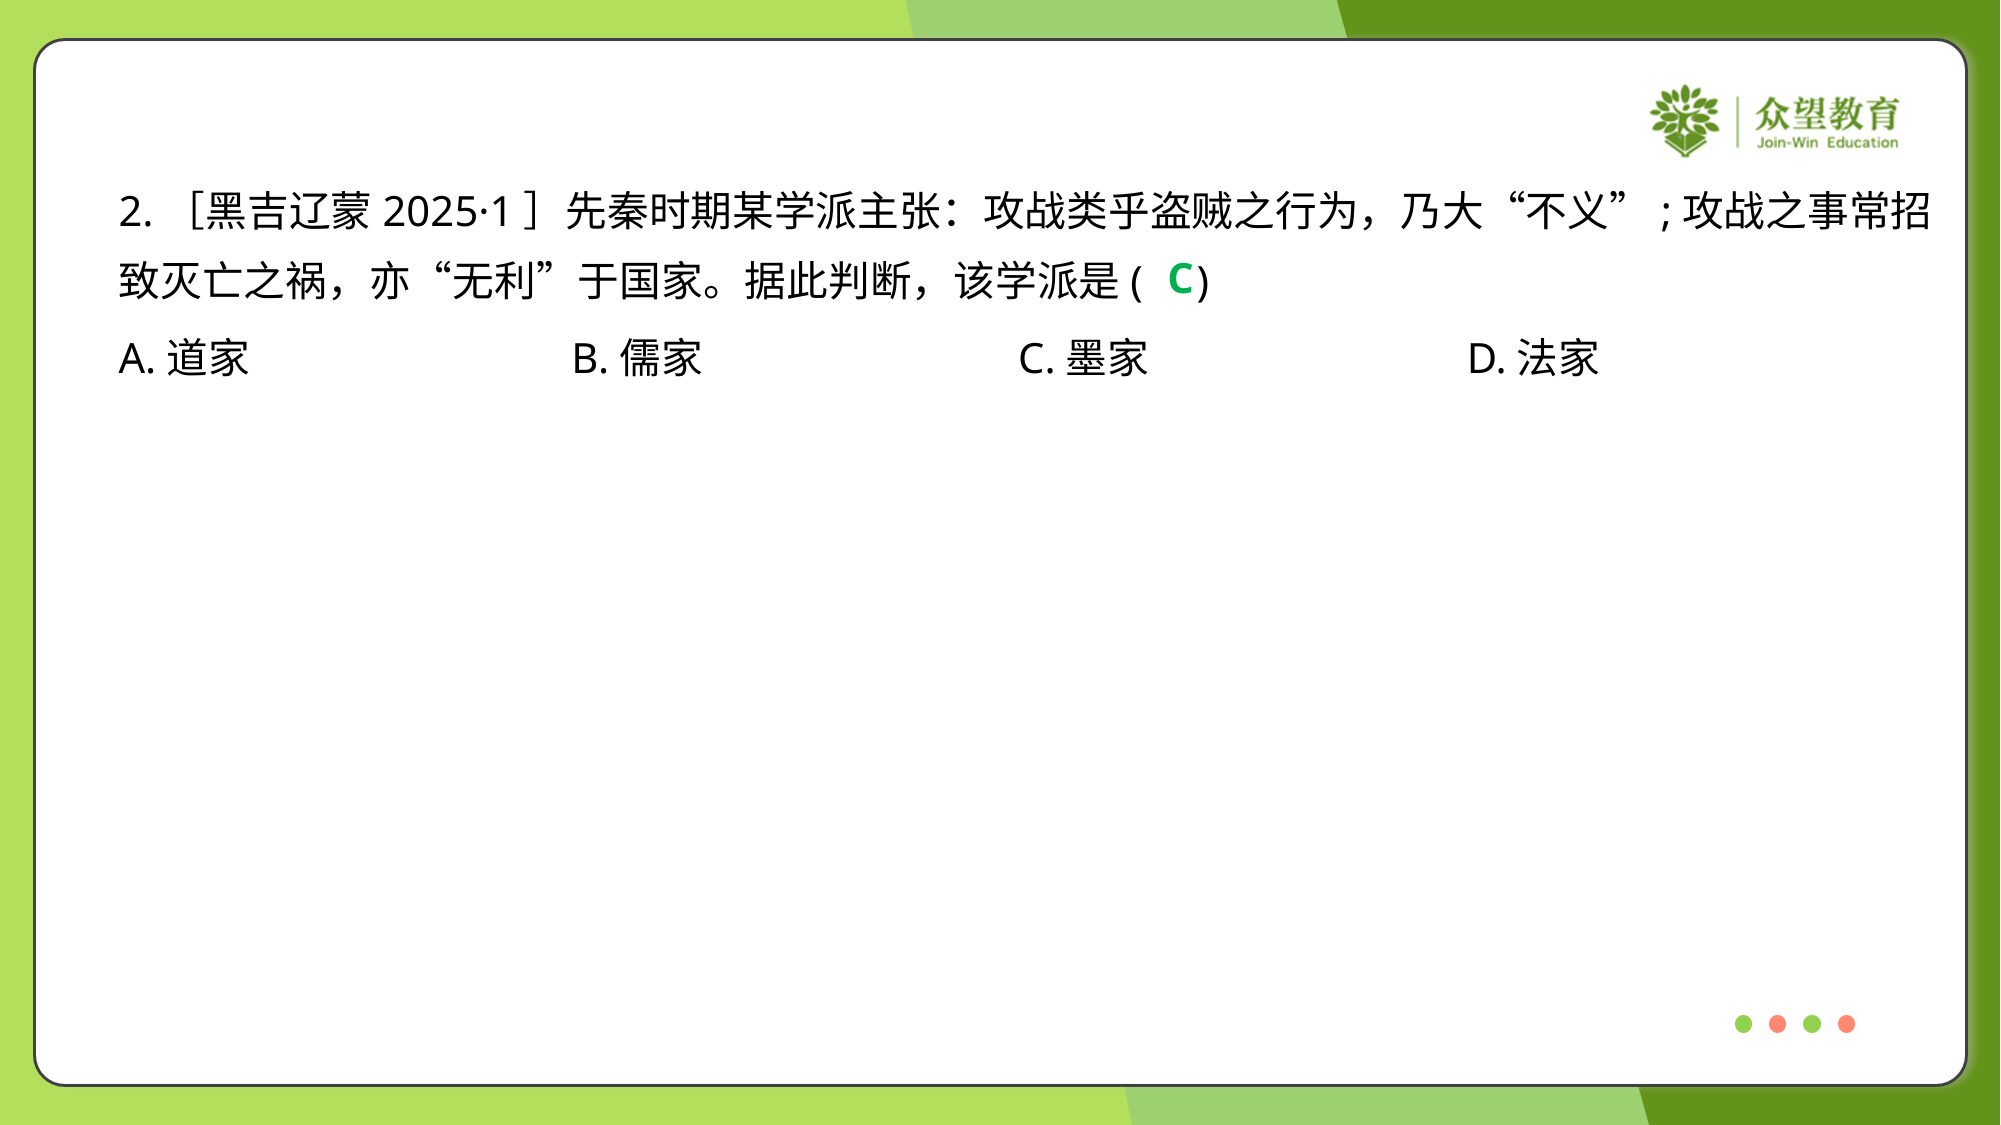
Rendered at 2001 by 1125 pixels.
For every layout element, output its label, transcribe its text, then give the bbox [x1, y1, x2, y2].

text_box A.道家 B.儒家 C.墨家 D.法家 [118, 306, 1883, 374]
text_box 2.［黑吉辽蒙2025·1］先秦时期某学派主张：攻战类乎盗贼之行为，乃大“不义”;攻战之事常招 致灭亡之祸，亦“无利”于国家。据此判断，该学派是( ) [118, 159, 1883, 298]
text_box C [1151, 231, 1210, 296]
picture [0, 0, 2000, 1125]
